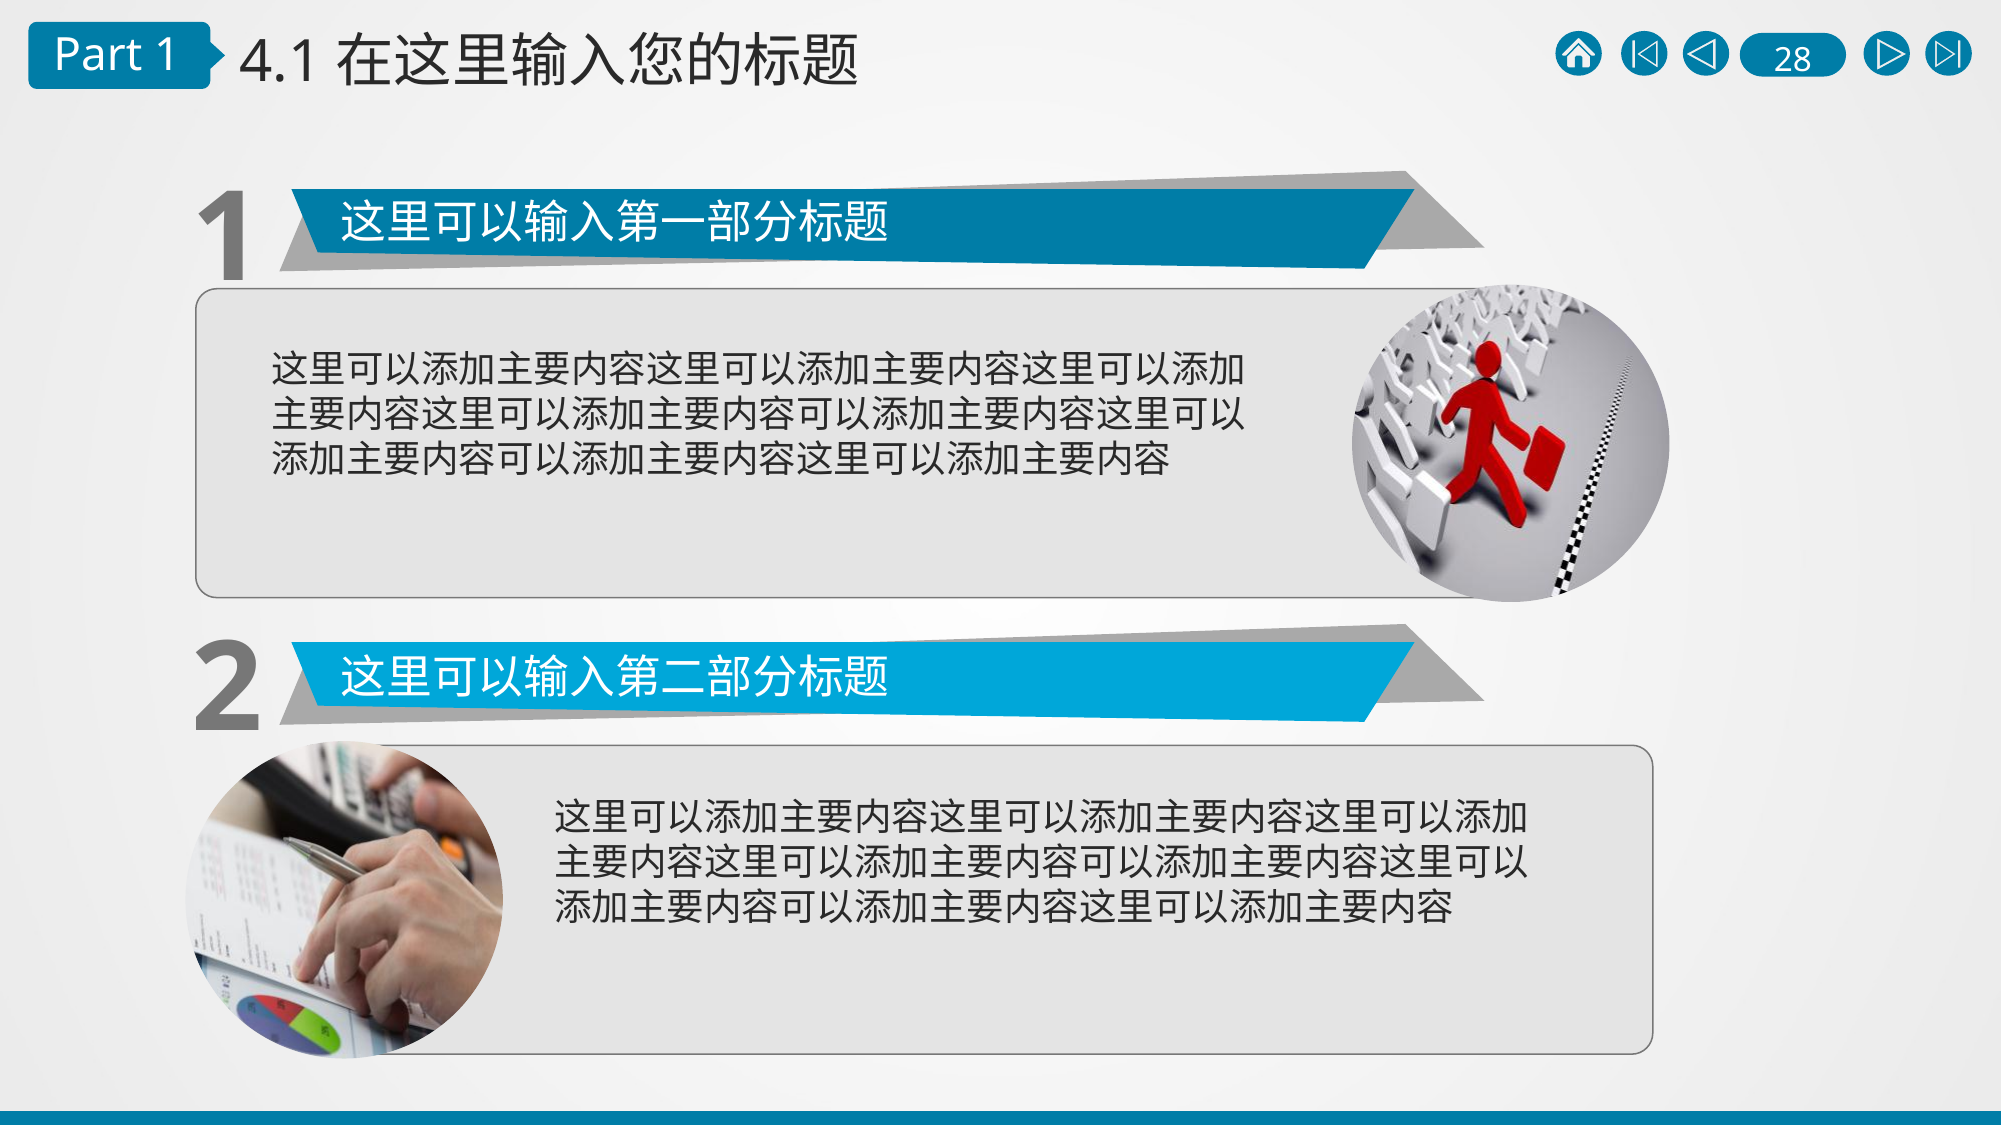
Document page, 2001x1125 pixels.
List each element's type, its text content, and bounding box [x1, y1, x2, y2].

text_box 4.1在这里输入您的标题 [225, 15, 875, 101]
text_box [195, 288, 1473, 598]
text_box [279, 670, 823, 725]
text_box [546, 189, 1415, 269]
text_box [1352, 284, 1670, 603]
text_box [185, 741, 503, 1059]
text_box [905, 623, 1485, 704]
text_box 2 [176, 597, 279, 763]
text_box 这里可以输入第二部分标题 [326, 640, 905, 710]
text_box [291, 189, 326, 253]
text_box 1 [176, 147, 279, 313]
text_box [291, 642, 326, 706]
text_box [905, 170, 1485, 250]
text_box Part 1 [38, 17, 196, 87]
text_box 这里可以添加主要内容这里可以添加主要内容这里可以添加主要内容这里可以添加主要内容可以添加主要内容这里可以添加主要内容可以添加主要内容这里可以添加主要内容 [539, 785, 1561, 936]
picture [0, 0, 2001, 1110]
text_box [279, 217, 805, 272]
text_box [382, 745, 1653, 1055]
text_box [599, 642, 1415, 722]
text_box 这里可以输入第一部分标题 [326, 185, 905, 256]
text_box 这里可以添加主要内容这里可以添加主要内容这里可以添加主要内容这里可以添加主要内容可以添加主要内容这里可以添加主要内容可以添加主要内容这里可以添加主要内容 [256, 337, 1278, 488]
text_box [28, 21, 225, 89]
